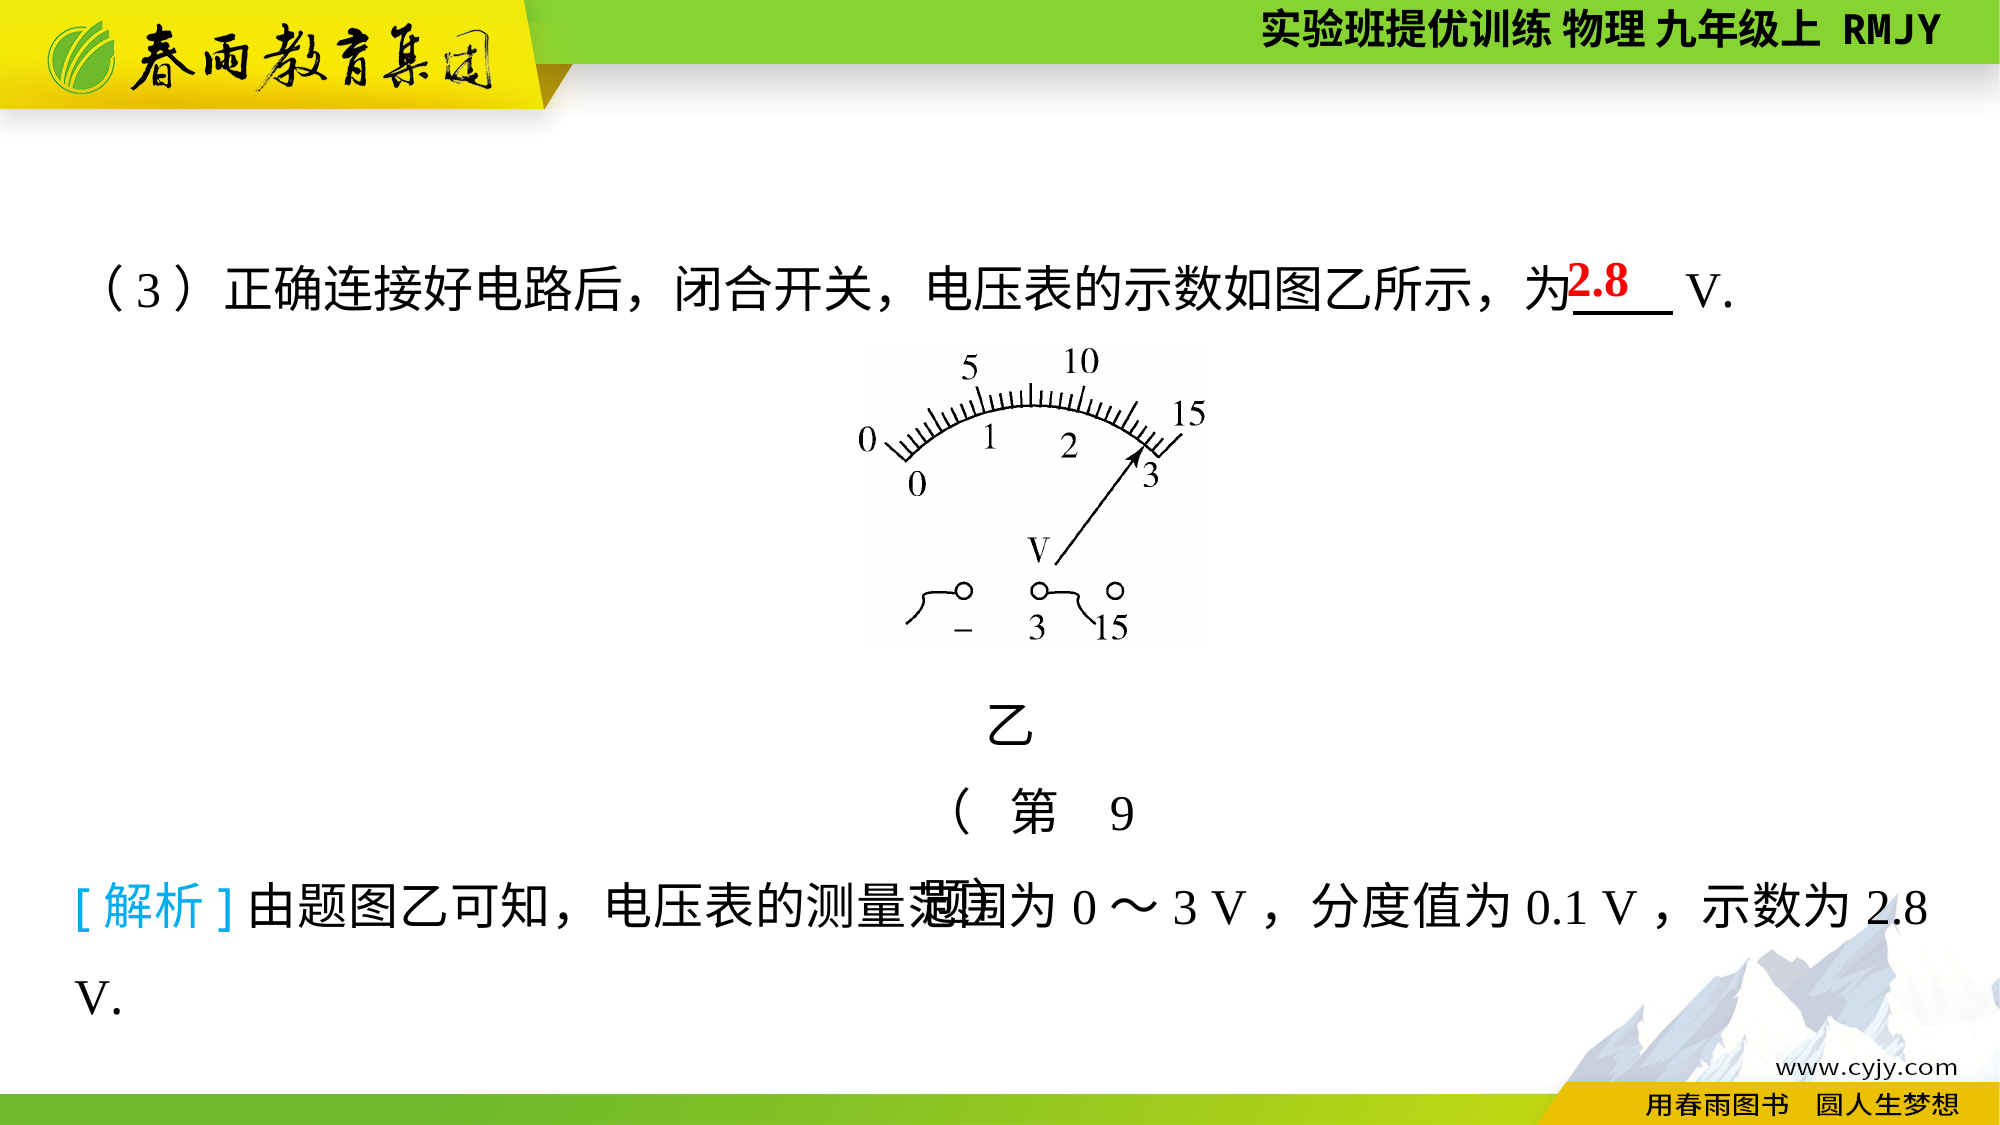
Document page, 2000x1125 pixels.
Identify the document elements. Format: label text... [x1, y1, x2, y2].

list （3）正确连接好电路后，闭合开关，电压表的示数如图乙所示，为 V. [59, 219, 1944, 326]
text_box [解析]由题图乙可知，电压表的测量范围为0～3 V，分度值为0.1 V，示数为2.8 V. [59, 837, 1944, 1033]
text_box （第9题） [906, 742, 1162, 837]
picture [0, 0, 2000, 1125]
text_box 乙 [971, 658, 1051, 742]
text_box 2.8 [1551, 238, 1645, 314]
